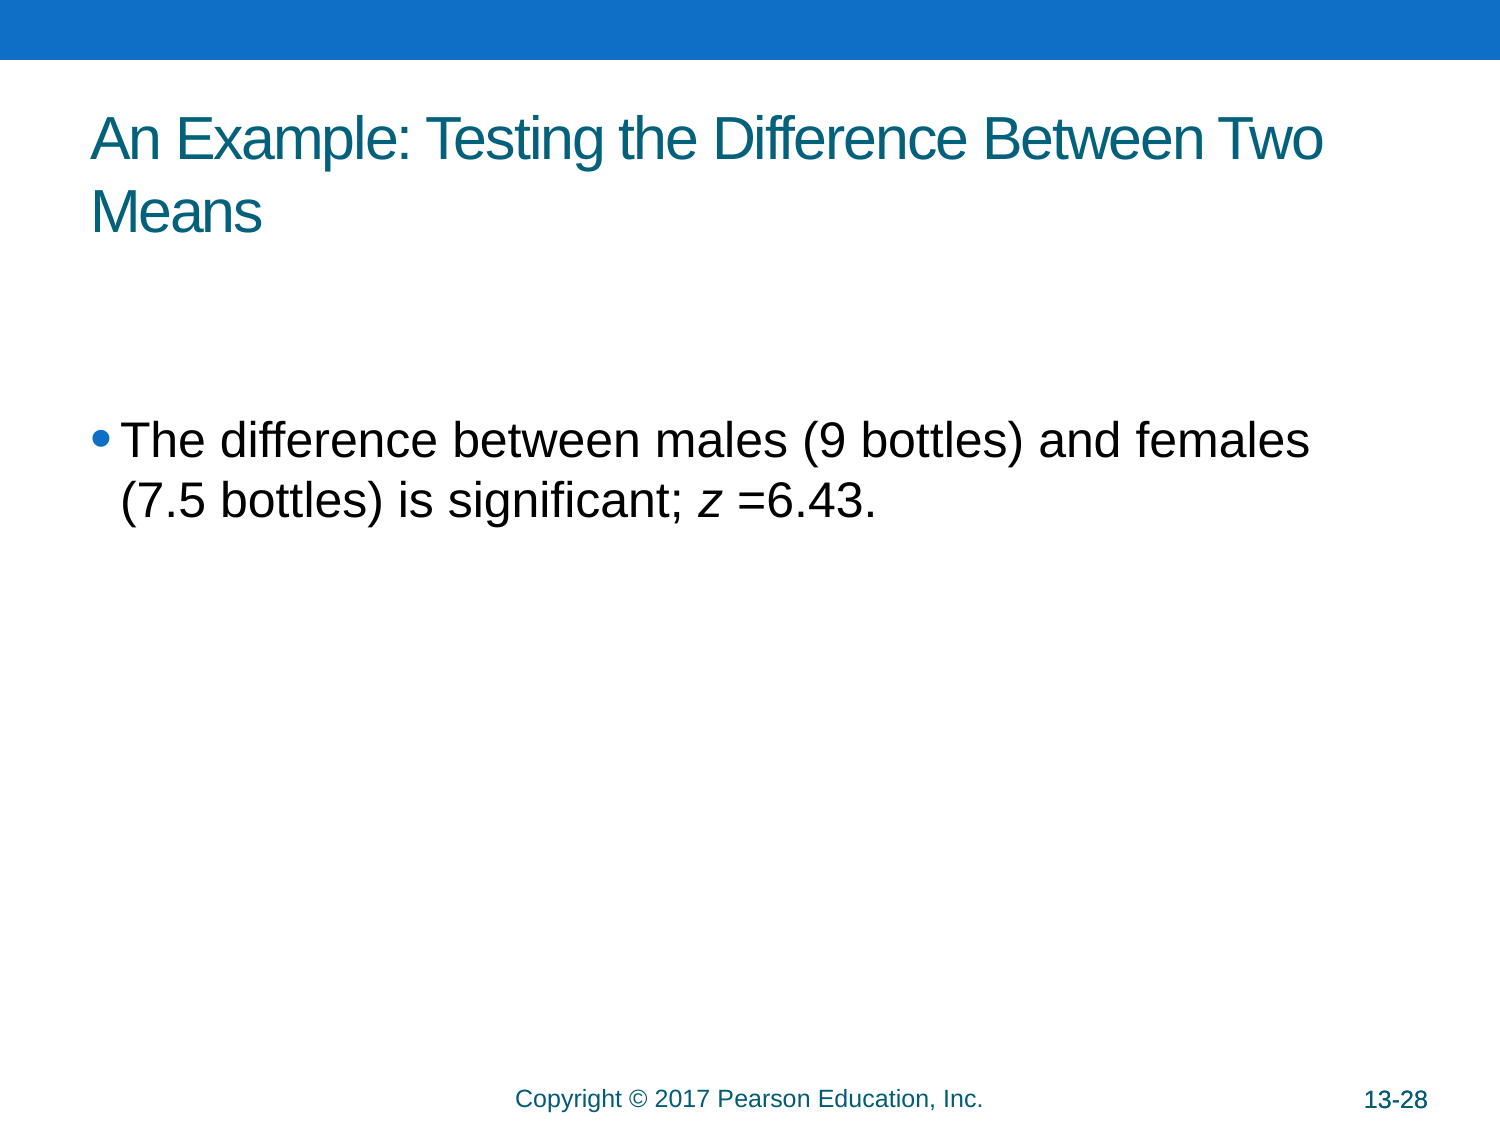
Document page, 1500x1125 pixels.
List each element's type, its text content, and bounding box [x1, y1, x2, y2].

title An Example: Testing the Difference Between Two Means [75, 90, 1425, 253]
list The difference between males (9 bottles) and females (7.5 bottles) is significant; z =6.43. [75, 400, 1425, 1063]
picture [641, 1100, 647, 1107]
